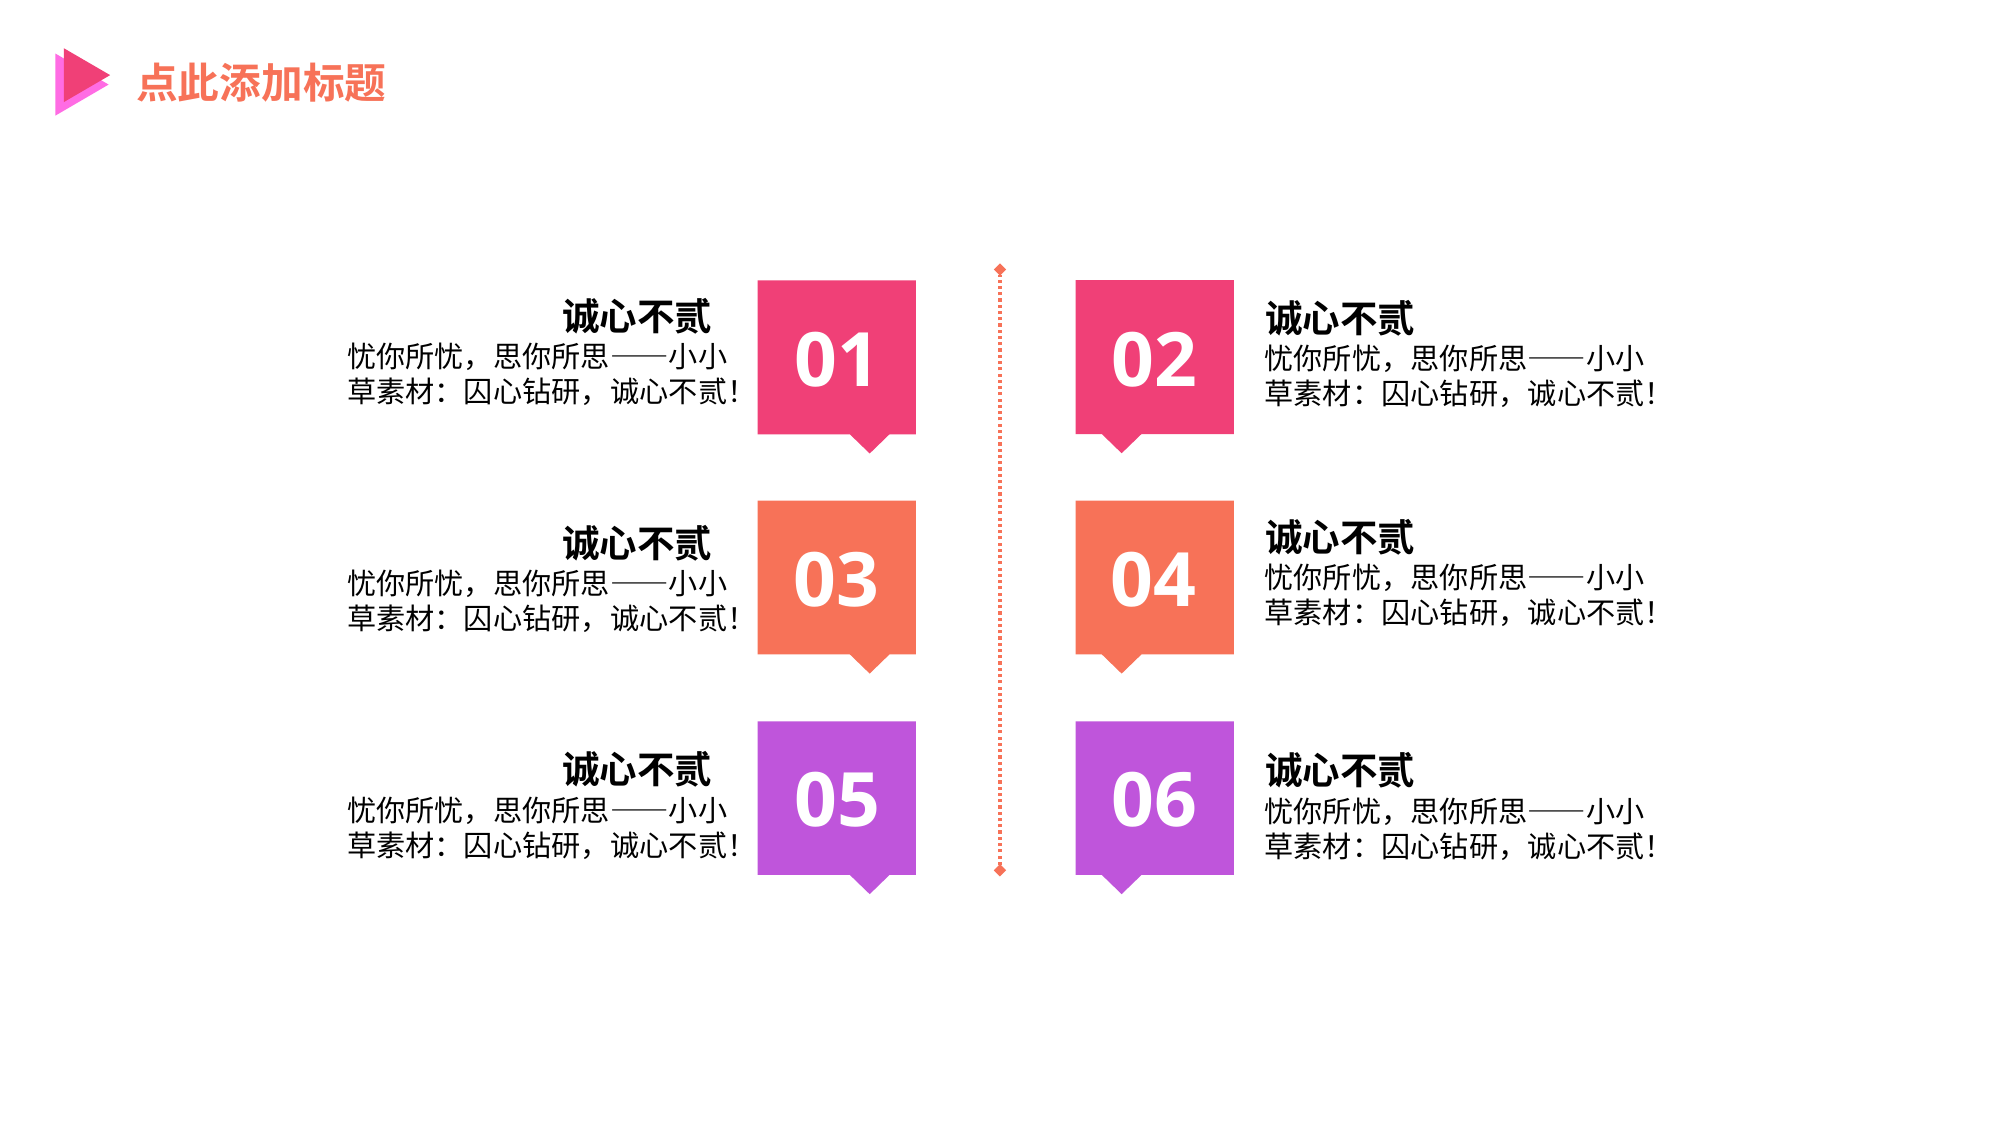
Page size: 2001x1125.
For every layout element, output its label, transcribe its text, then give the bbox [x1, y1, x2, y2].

text_box 02 [1111, 310, 1198, 401]
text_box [1264, 513, 1673, 630]
text_box 05 [794, 751, 881, 842]
text_box [756, 279, 917, 455]
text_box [319, 519, 728, 636]
text_box [1074, 720, 1235, 896]
text_box [1074, 279, 1235, 455]
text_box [55, 48, 111, 116]
text_box [756, 499, 917, 676]
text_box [319, 292, 728, 409]
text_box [319, 746, 728, 863]
text_box 06 [1111, 751, 1198, 842]
text_box 04 [1110, 531, 1197, 622]
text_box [1264, 295, 1673, 412]
text_box 点此添加标题 [121, 48, 455, 114]
text_box [756, 720, 917, 896]
text_box 01 [794, 310, 881, 401]
text_box 03 [793, 531, 880, 622]
text_box [1074, 499, 1235, 676]
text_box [1264, 747, 1673, 864]
